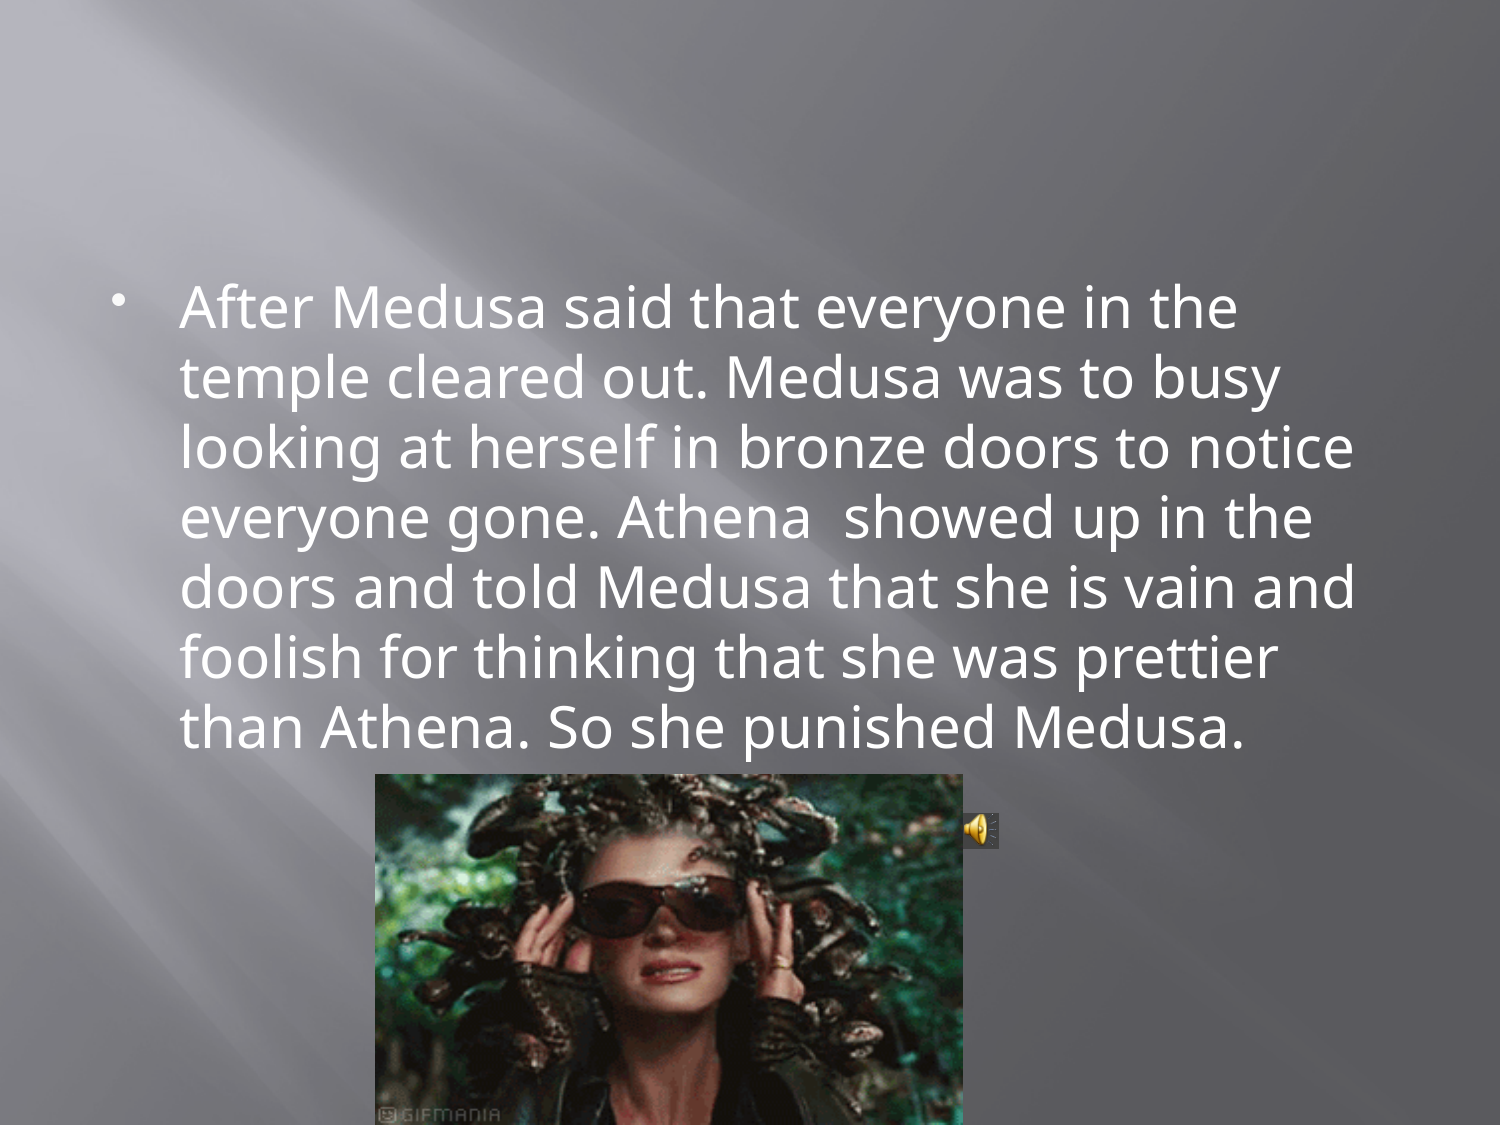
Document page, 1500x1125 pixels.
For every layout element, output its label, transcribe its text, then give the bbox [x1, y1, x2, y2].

picture [374, 774, 1000, 1125]
list After Medusa said that everyone in the temple cleared out. Medusa was to busy looking at herself in bronze doors to notice everyone gone. Athena showed up in the doors and told Medusa that she is vain and foolish for thinking that she was prettier than Athena. So she punished Medusa. [75, 262, 1425, 1035]
